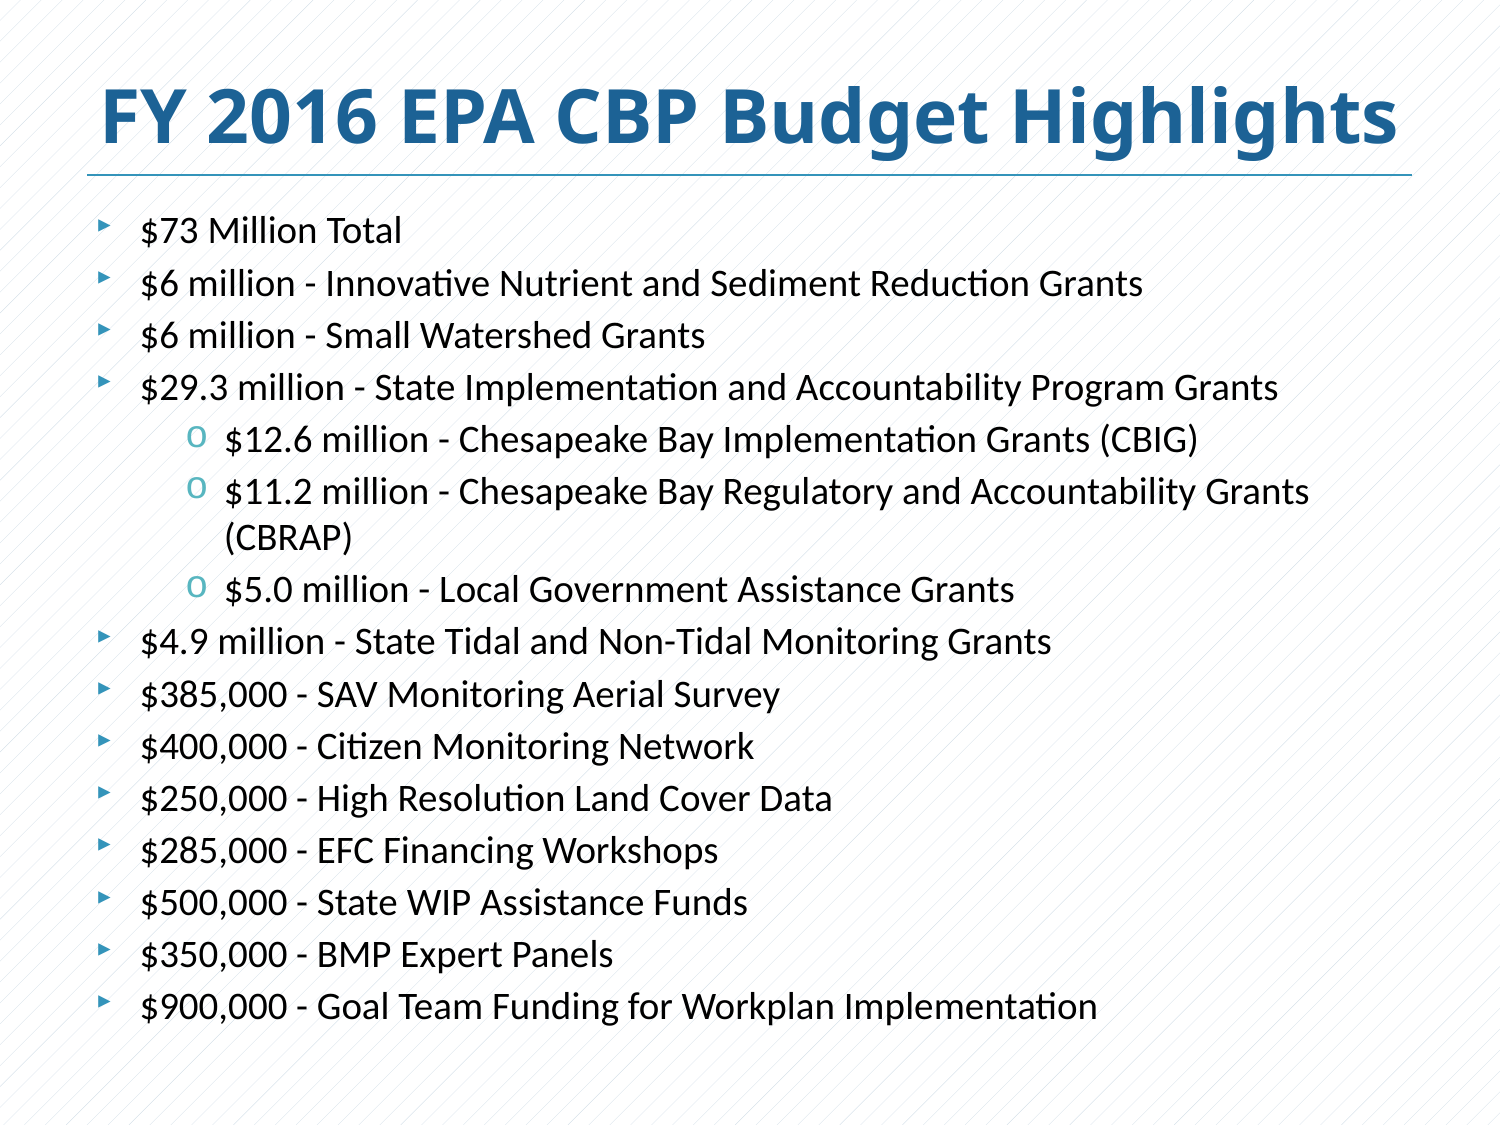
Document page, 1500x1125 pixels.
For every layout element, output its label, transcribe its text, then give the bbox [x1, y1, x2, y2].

text_box [81, 293, 1404, 1057]
title FY 2016 EPA CBP Budget Highlights [75, 36, 1425, 192]
list $73 Million Total $6 million - Innovative Nutrient and Sediment Reduction Grants $6 million - Small Watershed Grants $29.3 million - State Implementation and Accountability Program Grants $12.6 million - Chesapeake Bay Implementation Grants (CBIG) $11.2 million - Chesapeake Bay Regulatory and Accountability Grants (CBRAP) $5.0 million - Local Government Assistance Grants $4.9 million - State Tidal and Non-Tidal Monitoring Grants $385,000 - SAV Monitoring Aerial Survey $400,000 - Citizen Monitoring Network $250,000 - High Resolution Land Cover Data $285,000 - EFC Financing Workshops $500,000 - State WIP Assistance Funds $350,000 - BMP Expert Panels $900,000 - Goal Team Funding for Workplan Implementation [62, 197, 1438, 1042]
